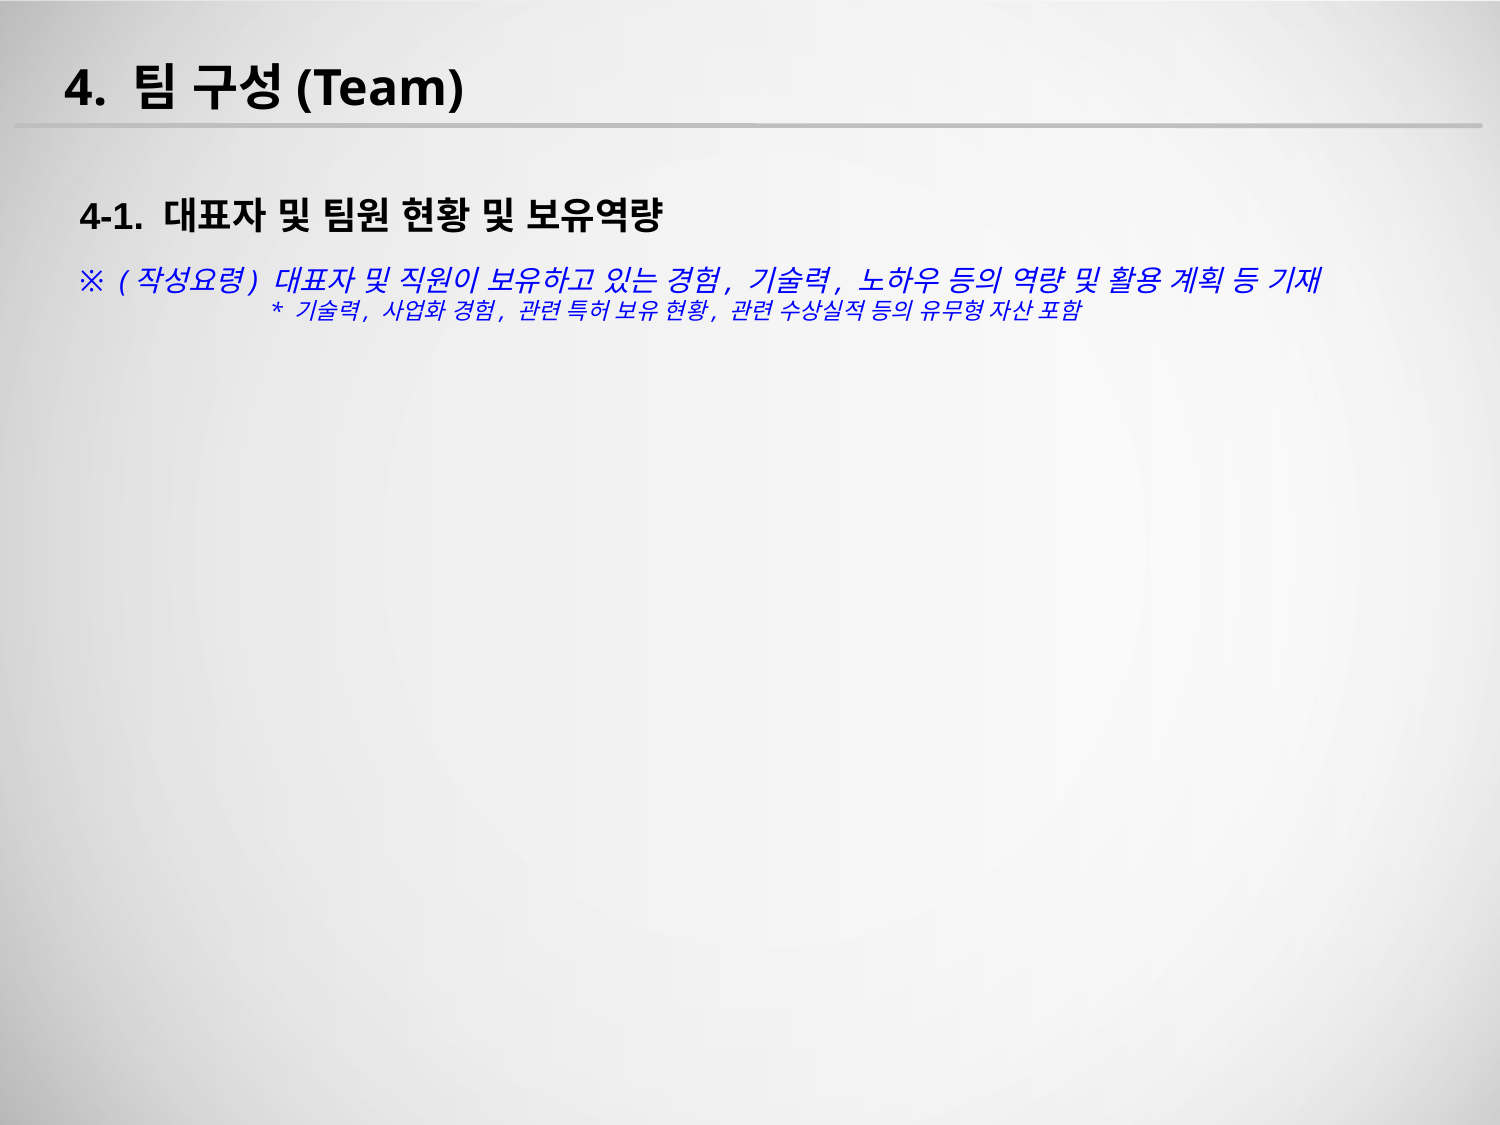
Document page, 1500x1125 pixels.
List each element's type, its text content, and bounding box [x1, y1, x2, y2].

text_box 4. 팀 구성(Team) [49, 47, 1483, 123]
text_box 4-1. 대표자 및 팀원 현황 및 보유역량 ※ (작성요령) 대표자 및 직원이 보유하고 있는 경험, 기술력, 노하우 등의 역량 및 활용 계획 등 기재 * 기술력, 사업화 경험, 관련 특허 보유 현황, 관련 수상실적 등의 유무형 자산 포함 [64, 184, 1483, 332]
